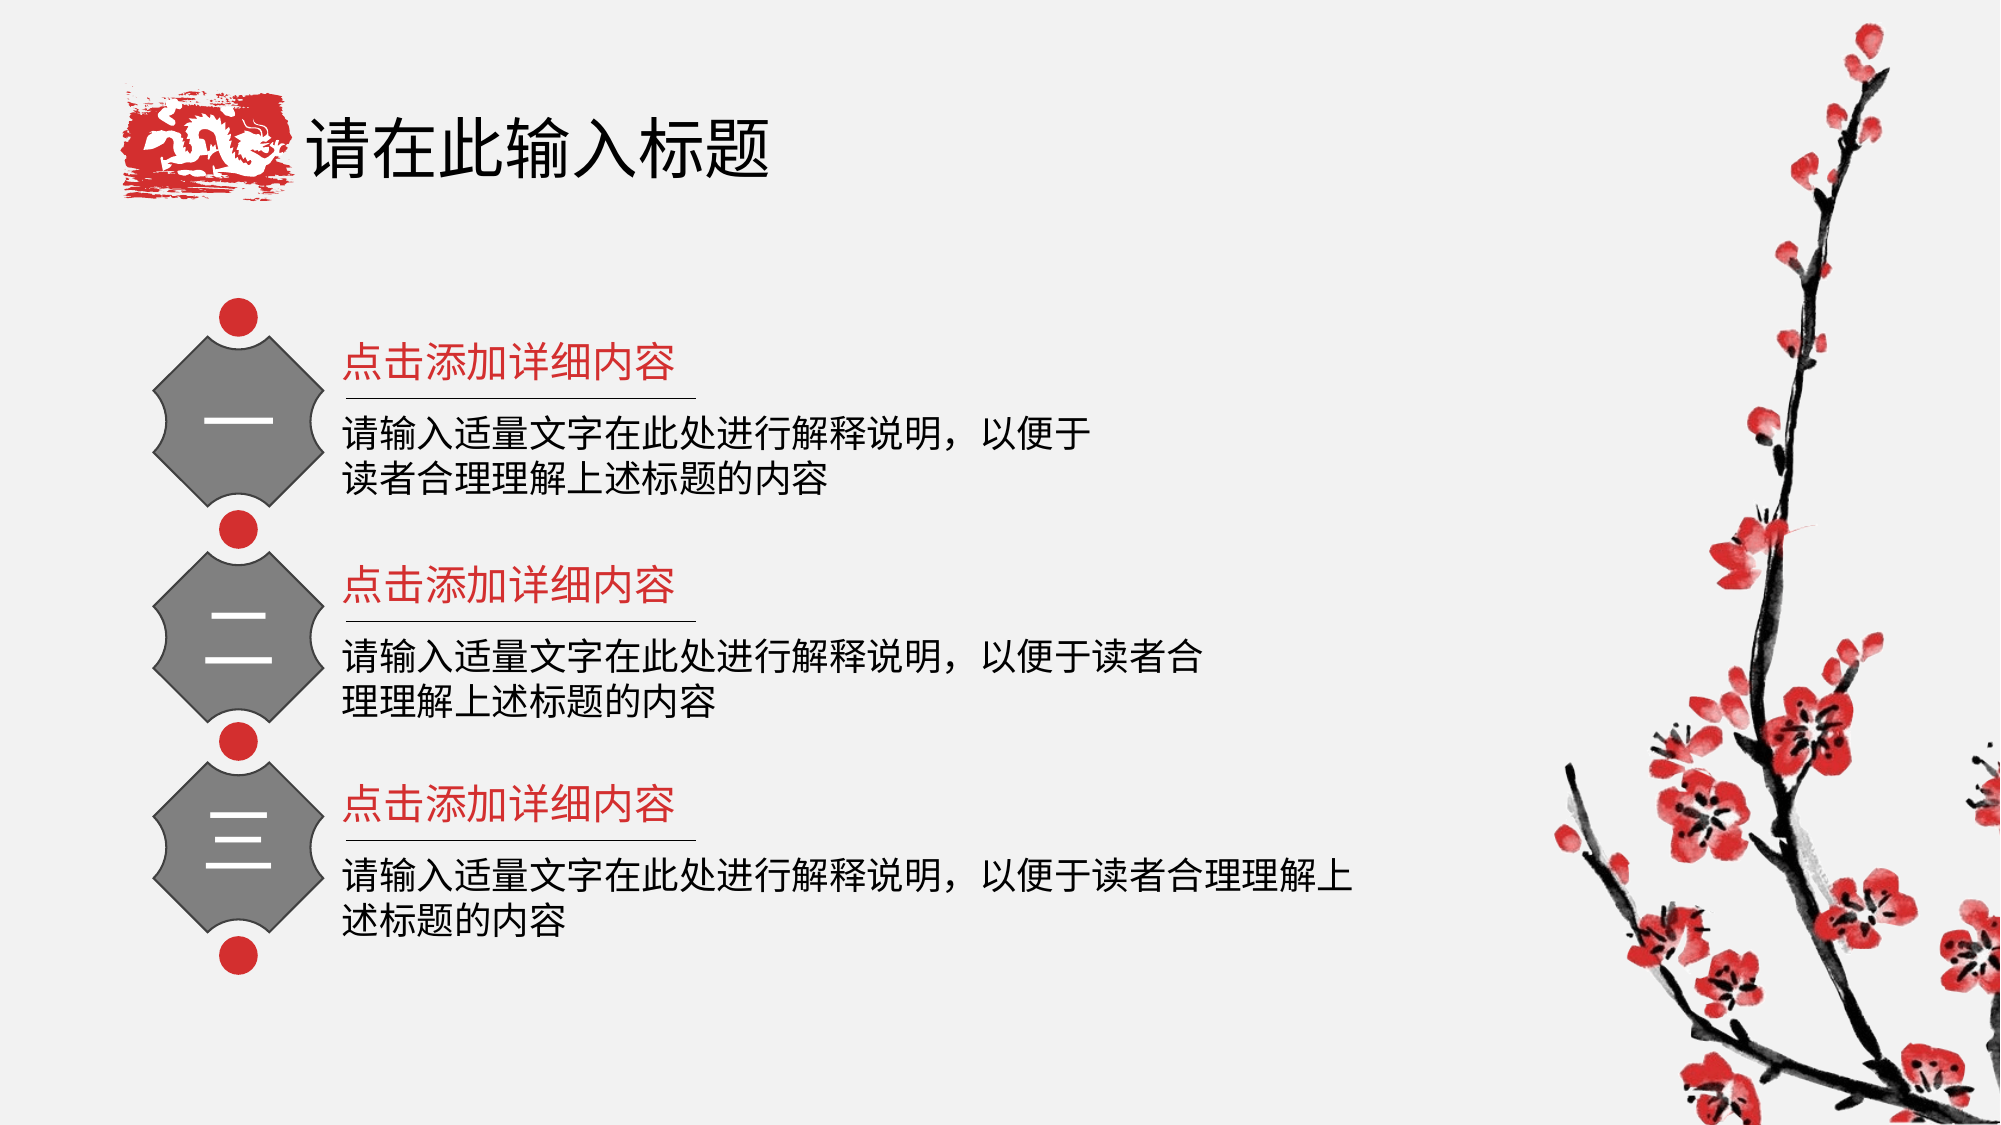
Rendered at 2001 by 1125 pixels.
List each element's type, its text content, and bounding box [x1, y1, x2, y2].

text_box 请在此输入标题 [295, 99, 838, 195]
picture [1554, 21, 2000, 1125]
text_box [156, 297, 321, 975]
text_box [120, 83, 295, 202]
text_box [327, 328, 1389, 951]
